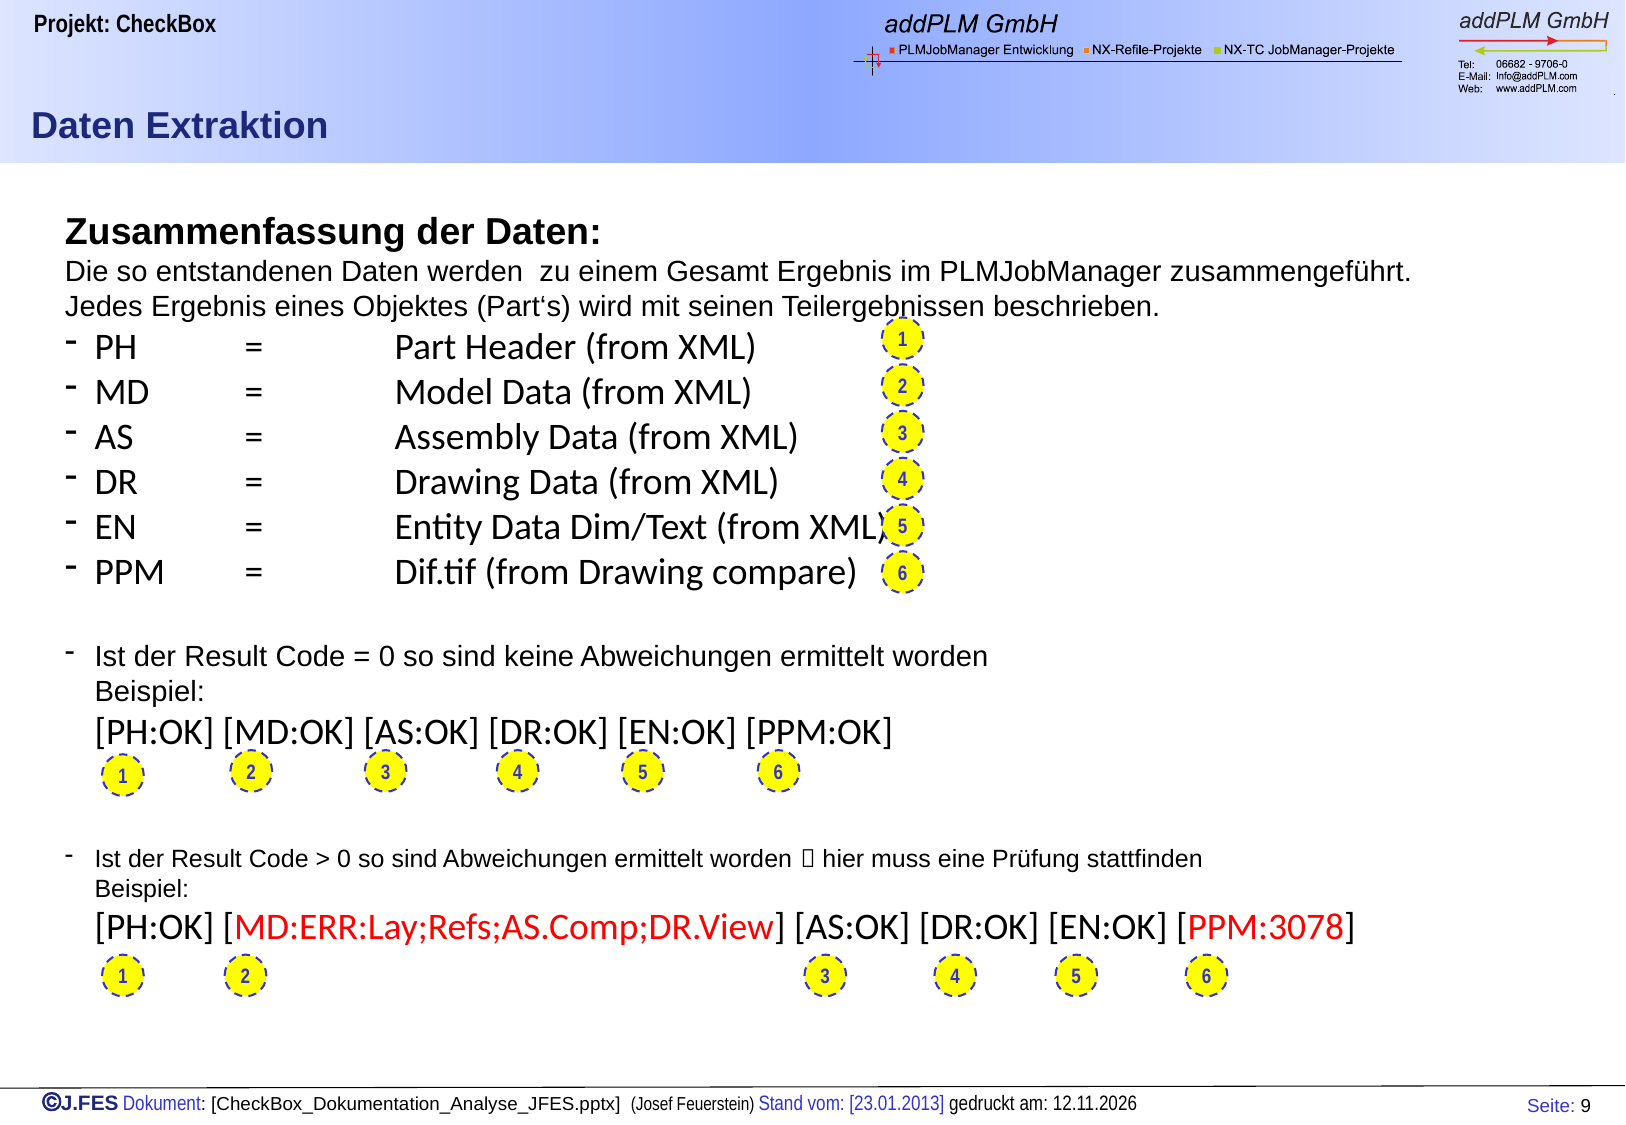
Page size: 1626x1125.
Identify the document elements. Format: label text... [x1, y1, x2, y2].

text_box 5 [1055, 954, 1098, 997]
text_box 5 [622, 750, 664, 792]
text_box 1 [102, 754, 144, 796]
text_box 5 [881, 504, 924, 547]
text_box 6 [757, 750, 800, 792]
text_box 4 [881, 457, 924, 500]
text_box 3 [364, 750, 407, 792]
text_box Zusammenfassung der Daten: Die so entstandenen Daten werden zu einem Gesamt Ergebnis im PLMJobManager zusammengeführt. Jedes Ergebnis eines Objektes (Part‘s) wird mit seinen Teilergebnissen beschrieben. PH = Part Header (from XML) MD = Model Data (from XML) AS = Assembly Data (from XML) DR = Drawing Data (from XML) EN = Entity Data Dim/Text (from XML) PPM = Dif.tif (from Drawing compare) Ist der Result Code = 0 so sind keine Abweichungen ermittelt worden Beispiel: [PH:OK] [MD:OK] [AS:OK] [DR:OK] [EN:OK] [PPM:OK] Ist der Result Code > 0 so sind Abweichungen ermittelt worden  hier muss eine Prüfung stattfinden Beispiel: [PH:OK] [MD:ERR:Lay;Refs;AS.Comp;DR.View] [AS:OK] [DR:OK] [EN:OK] [PPM:3078] [50, 199, 1495, 955]
text_box 3 [804, 954, 847, 997]
text_box 1 [102, 954, 144, 997]
text_box 6 [881, 551, 924, 593]
text_box 2 [230, 750, 273, 792]
text_box 2 [224, 954, 267, 997]
text_box 4 [496, 750, 539, 792]
text_box 6 [1185, 954, 1228, 997]
text_box 2 [881, 364, 924, 406]
text_box 4 [934, 954, 977, 997]
text_box 1 [881, 317, 924, 360]
title Daten Extraktion [30, 73, 1600, 148]
text_box 3 [881, 410, 924, 453]
